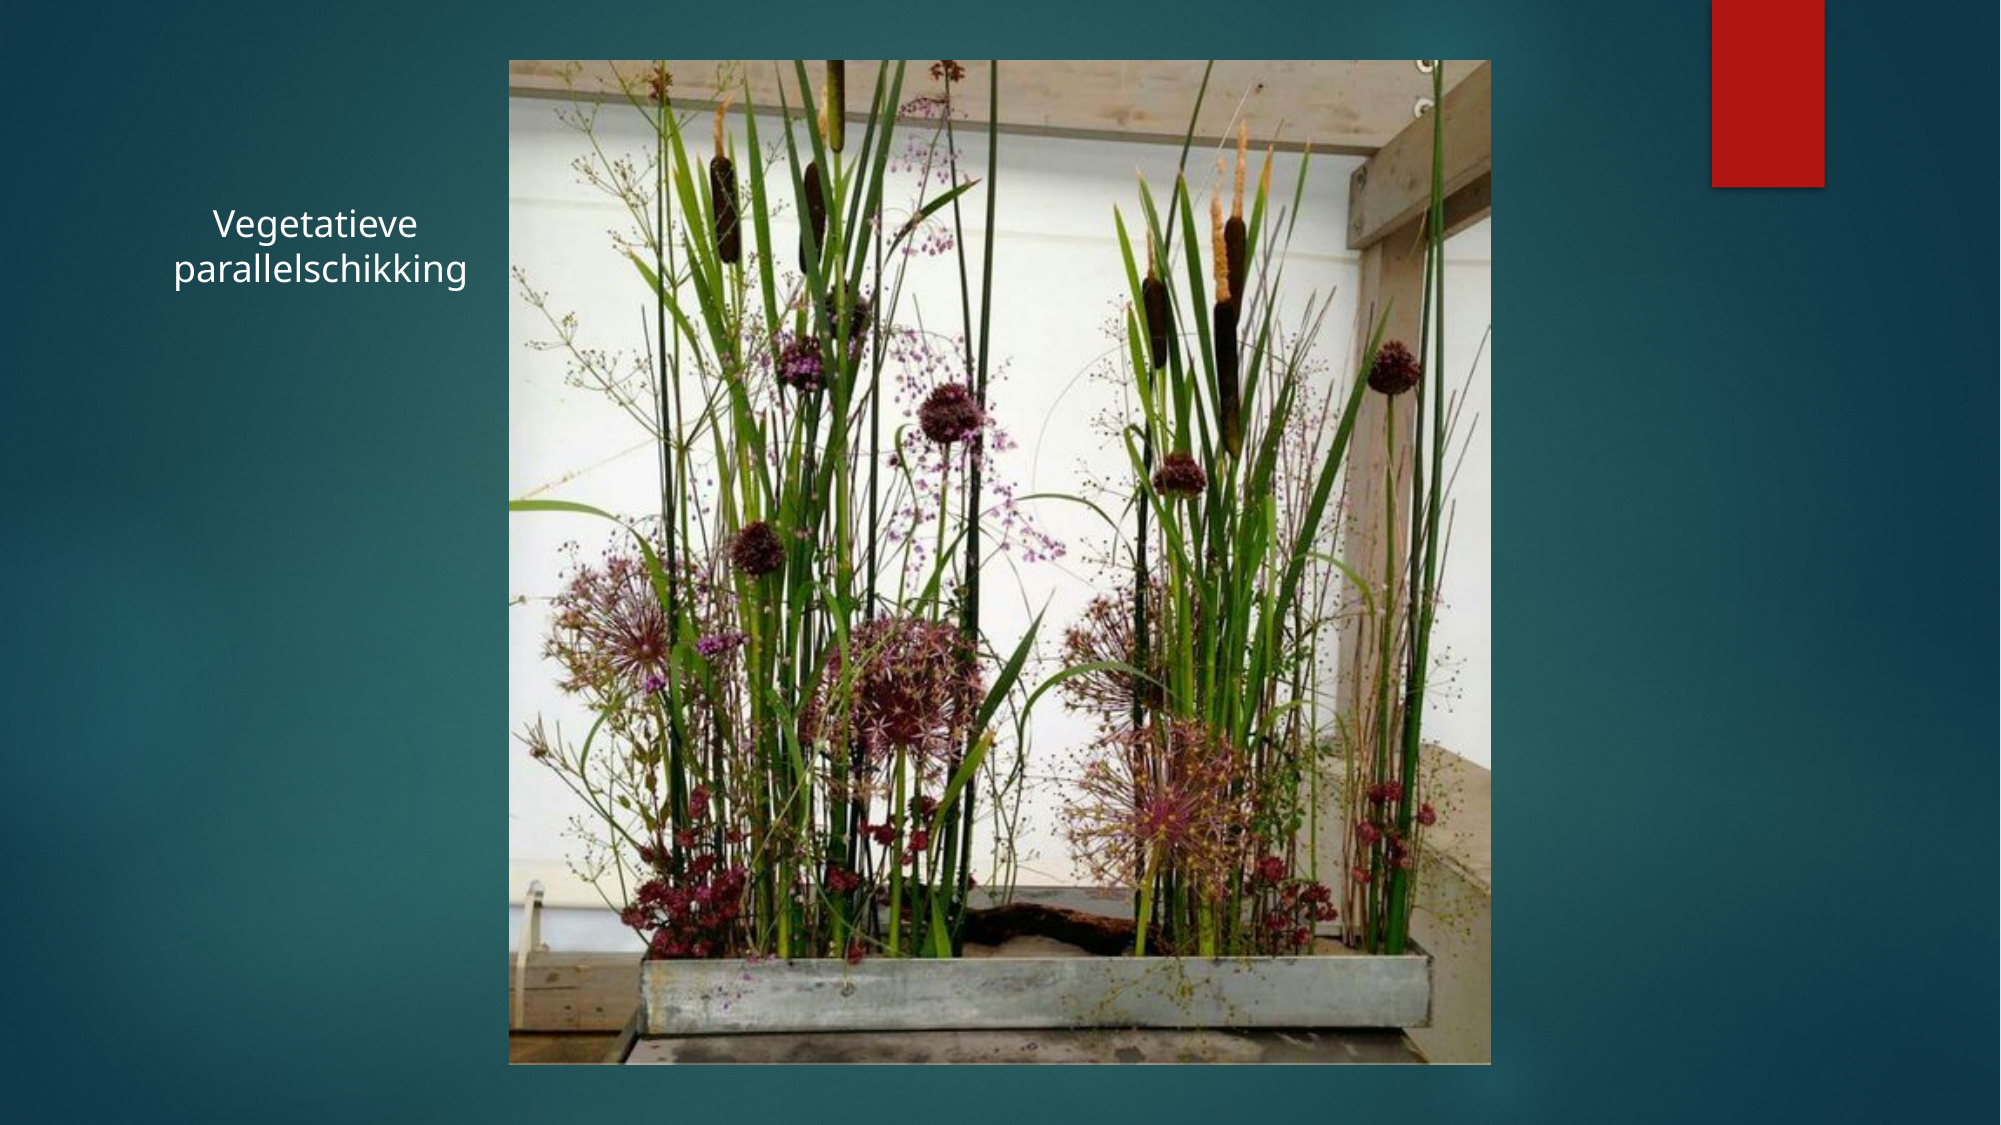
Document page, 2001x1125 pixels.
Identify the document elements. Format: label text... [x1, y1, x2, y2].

text_box Vegetatieve parallelschikking [158, 192, 484, 298]
picture [0, 0, 1576, 1125]
